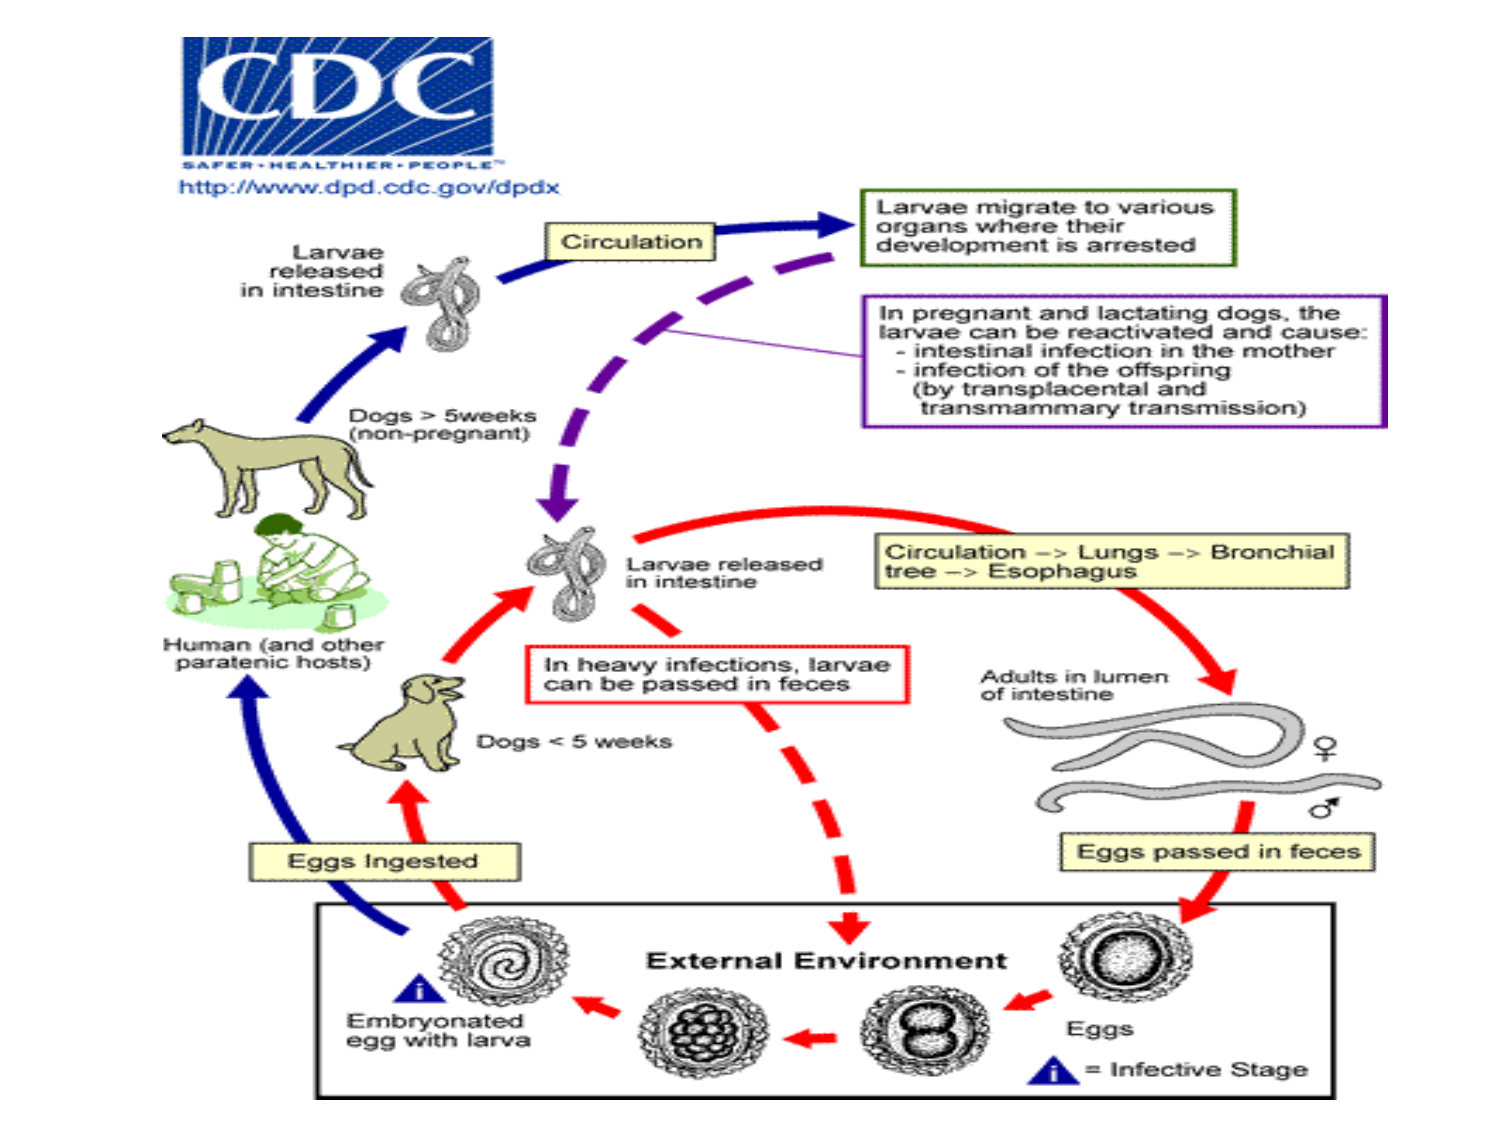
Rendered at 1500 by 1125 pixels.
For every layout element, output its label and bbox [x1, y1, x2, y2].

picture [162, 37, 1388, 1101]
